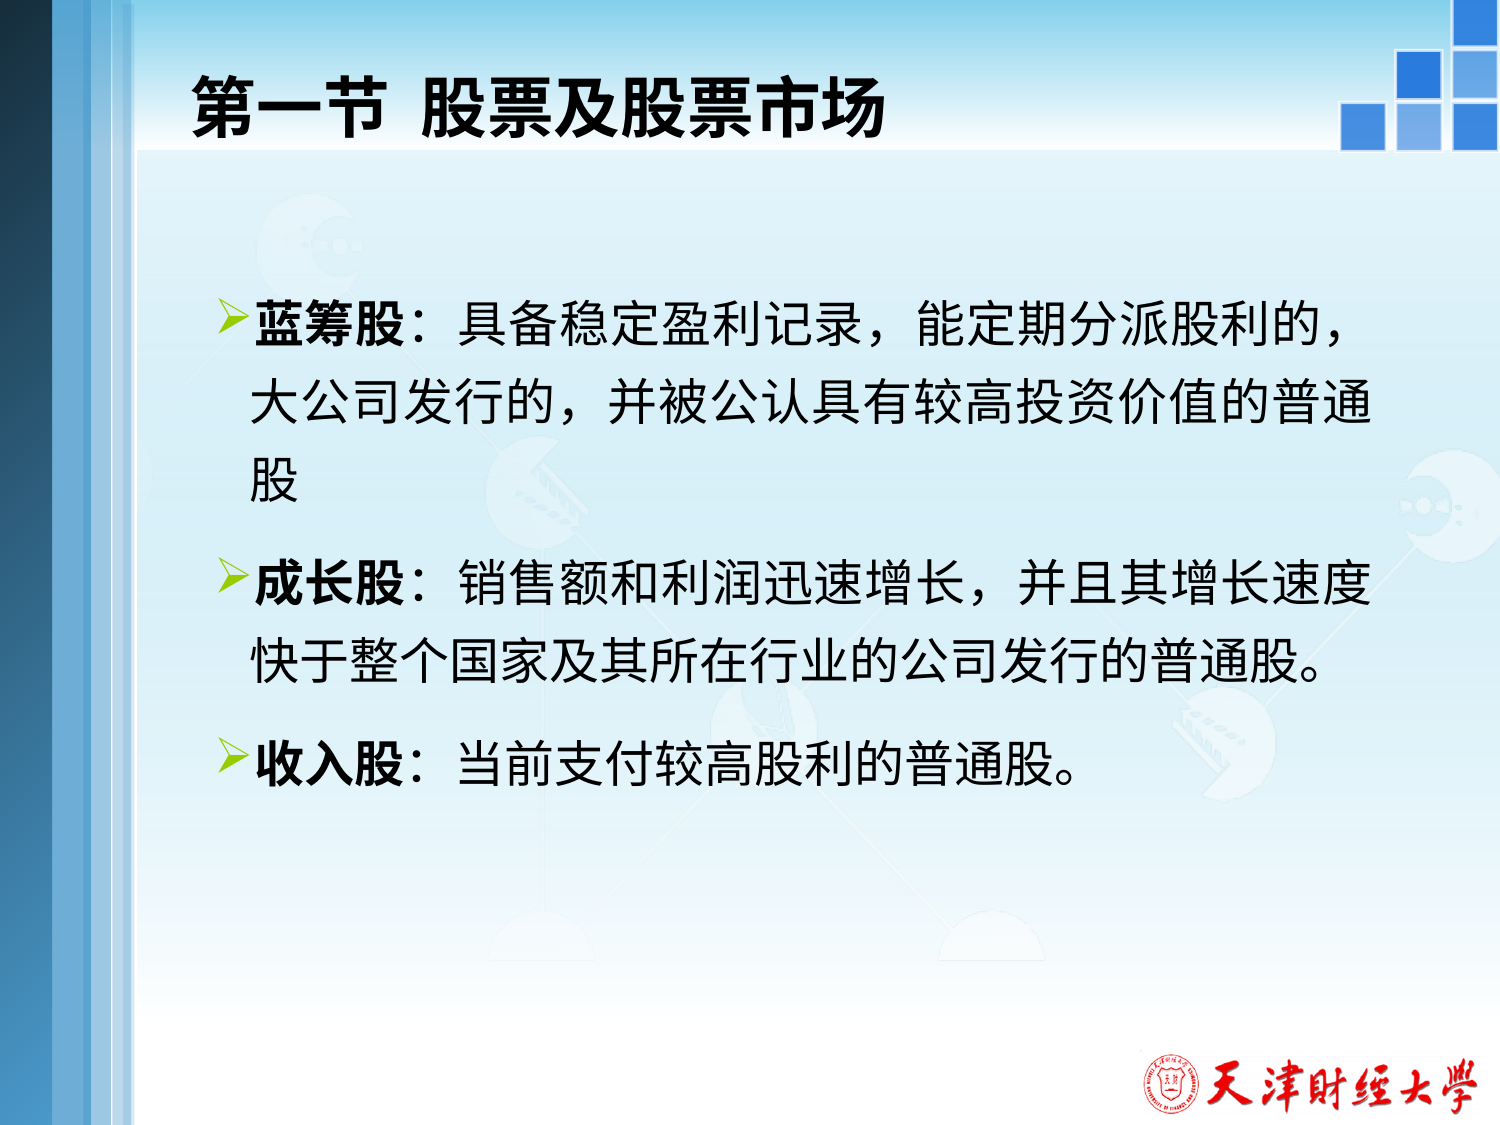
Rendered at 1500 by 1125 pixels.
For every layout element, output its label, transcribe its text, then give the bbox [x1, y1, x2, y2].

picture [132, 150, 1500, 965]
picture [1131, 1049, 1500, 1119]
title 第一节 股票及股票市场 [174, 75, 1175, 138]
text_box 蓝筹股：具备稳定盈利记录，能定期分派股利的，大公司发行的，并被公认具有较高投资价值的普通股 成长股：销售额和利润迅速增长，并且其增长速度快于整个国家及其所在行业的公司发行的普通股。 收入股：当前支付较高股利的普通股。 [199, 267, 1388, 800]
